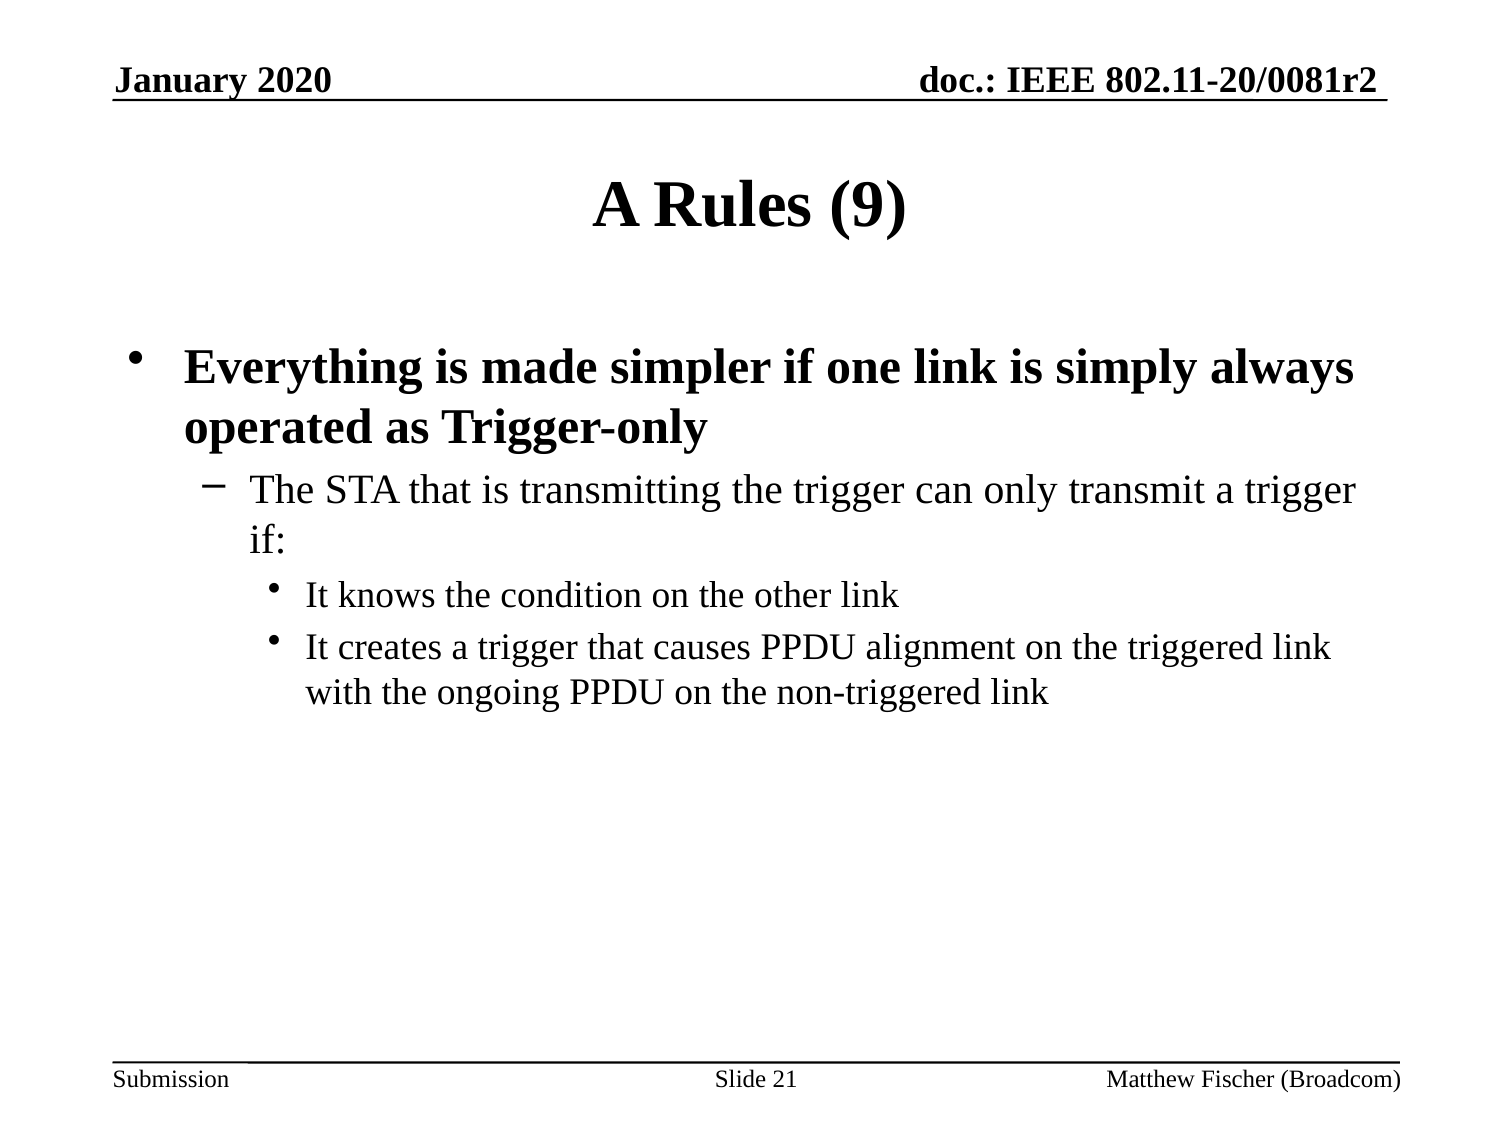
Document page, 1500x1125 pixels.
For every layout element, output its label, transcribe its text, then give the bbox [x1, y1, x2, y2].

title A Rules (9) [112, 112, 1388, 288]
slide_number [114, 54, 335, 101]
list Everything is made simpler if one link is simply always operated as Trigger-only The STA that is transmitting the trigger can only transmit a trigger if: It knows the condition on the other link It creates a trigger that causes PPDU alignment on the triggered link with the ongoing PPDU on the non-triggered link [112, 326, 1388, 1002]
slide_number Slide 21 [712, 1061, 800, 1093]
footer Matthew Fischer (Broadcom) [1102, 1061, 1402, 1093]
